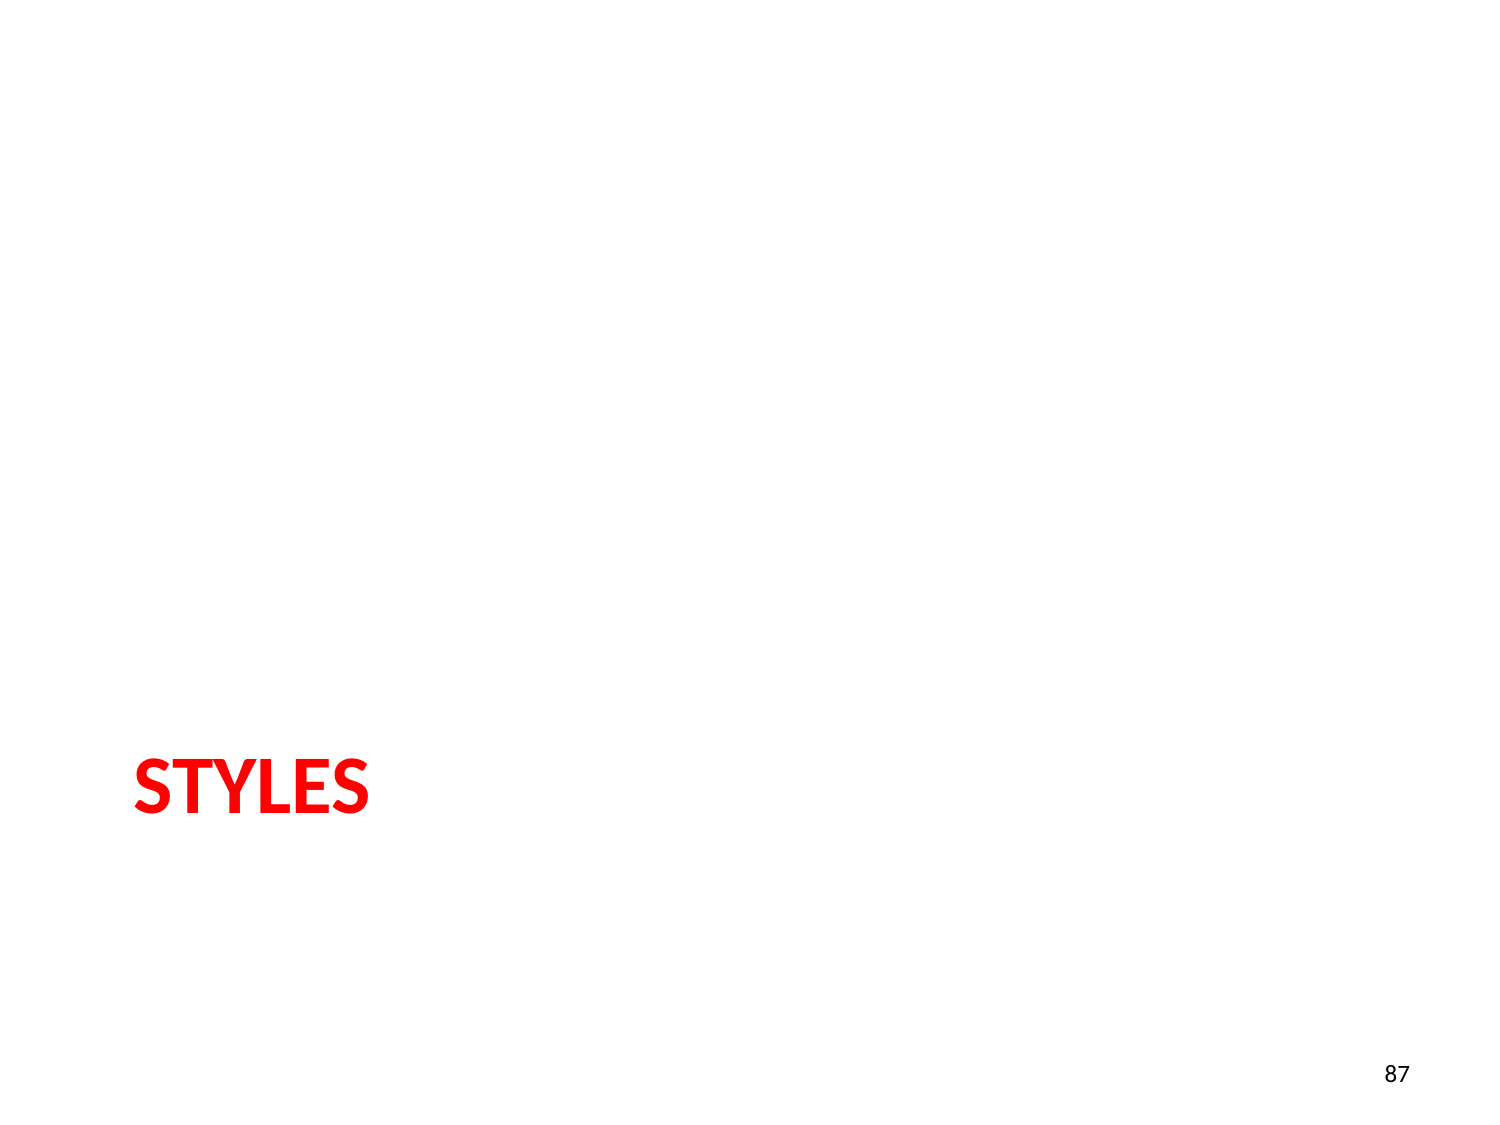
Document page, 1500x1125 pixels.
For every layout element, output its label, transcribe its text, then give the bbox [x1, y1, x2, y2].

slide_number 87 [1074, 1042, 1425, 1103]
title styles [118, 722, 1394, 947]
